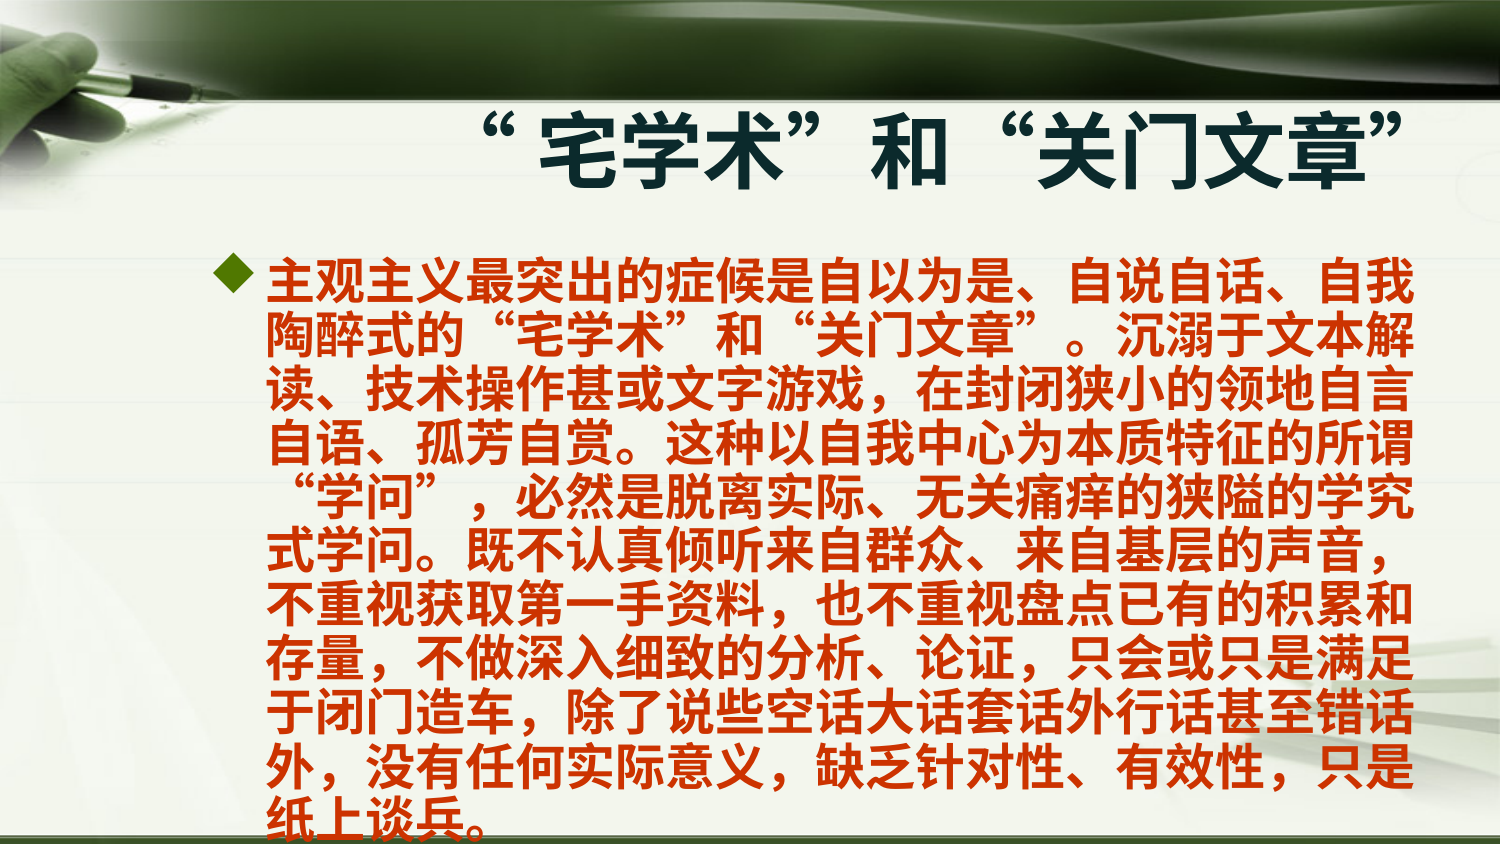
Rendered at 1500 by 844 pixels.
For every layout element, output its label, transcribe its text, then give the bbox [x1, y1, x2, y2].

title “宅学术”和“关门文章” [188, 26, 1468, 207]
list 主观主义最突出的症候是自以为是、自说自话、自我陶醉式的“宅学术”和“关门文章”。沉溺于文本解读、技术操作甚或文字游戏，在封闭狭小的领地自言自语、孤芳自赏。这种以自我中心为本质特征的所谓“学问”，必然是脱离实际、无关痛痒的狭隘的学究式学问。既不认真倾听来自群众、来自基层的声音，不重视获取第一手资料，也不重视盘点已有的积累和存量，不做深入细致的分析、论证，只会或只是满足于闭门造车，除了说些空话大话套话外行话甚至错话外，没有任何实际意义，缺乏针对性、有效性，只是纸上谈兵。 [193, 248, 1470, 755]
picture [0, 0, 1500, 844]
